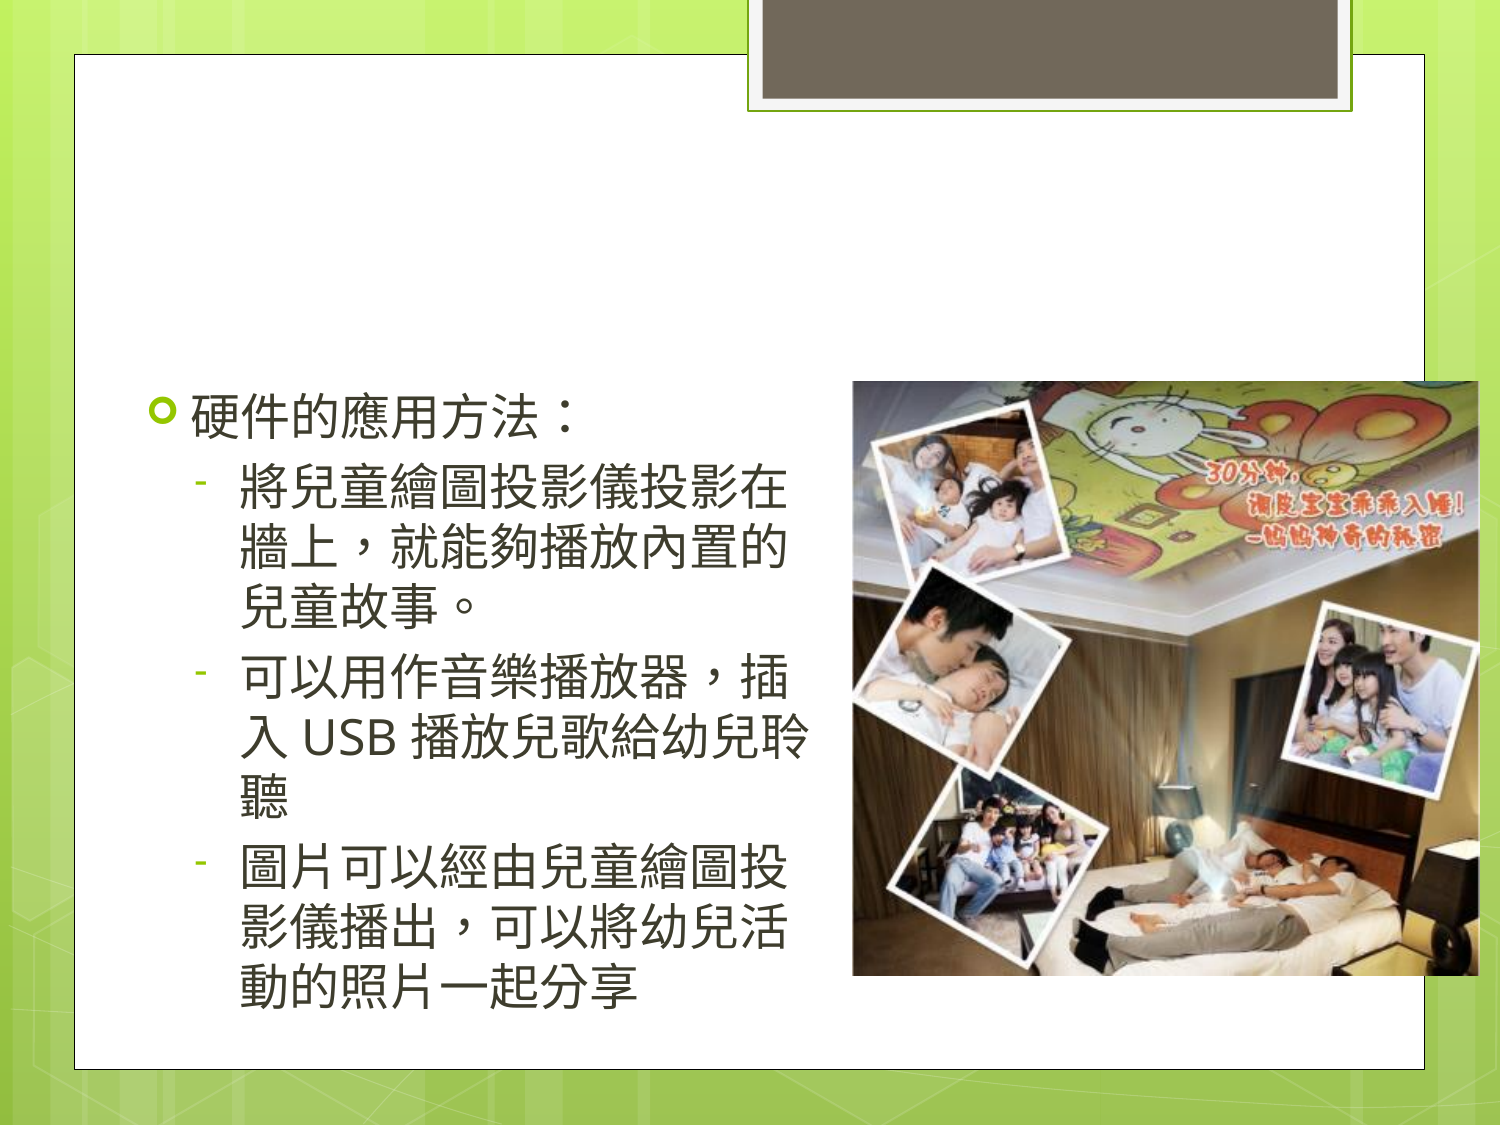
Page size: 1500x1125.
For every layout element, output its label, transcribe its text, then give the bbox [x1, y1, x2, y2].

list 硬件的應用方法： 將兒童繪圖投影儀投影在牆上，就能夠播放內置的兒童故事。 可以用作音樂播放器，插入USB播放兒歌給幼兒聆聽 圖片可以經由兒童繪圖投影儀播出，可以將幼兒活動的照片一起分享 [119, 377, 853, 1084]
picture [852, 380, 1480, 976]
